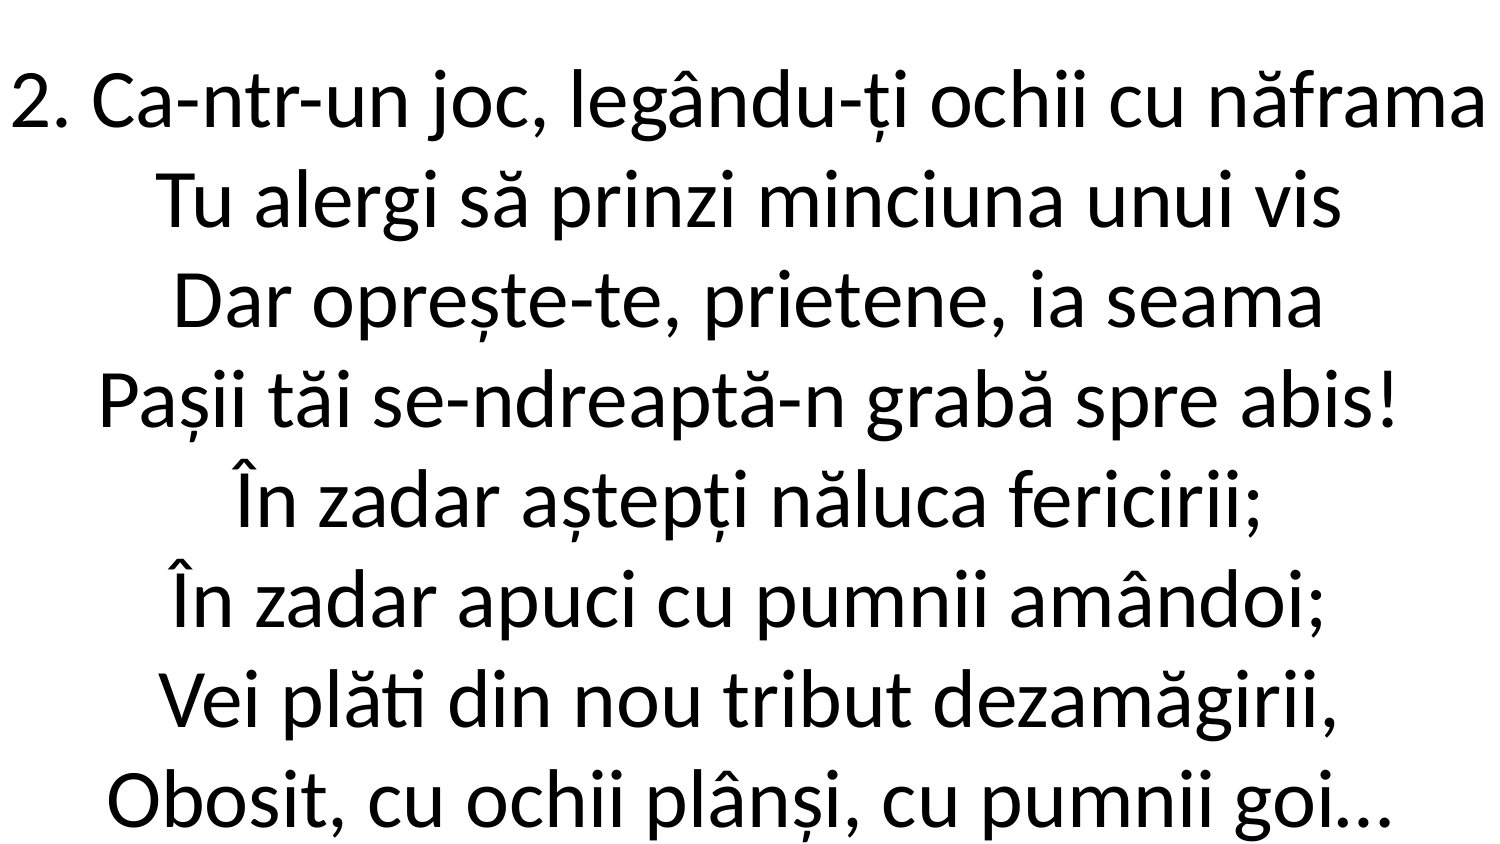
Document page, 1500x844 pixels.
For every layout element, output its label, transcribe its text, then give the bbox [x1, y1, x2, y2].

text_box 2. Ca-ntr-un joc, legându-ți ochii cu năframa Tu alergi să prinzi minciuna unui vis Dar oprește-te, prietene, ia seama Pașii tăi se-ndreaptă-n grabă spre abis! În zadar aștepți năluca fericirii; În zadar apuci cu pumnii amândoi; Vei plăti din nou tribut dezamăgirii, Obosit, cu ochii plânși, cu pumnii goi… [0, 0, 1500, 844]
